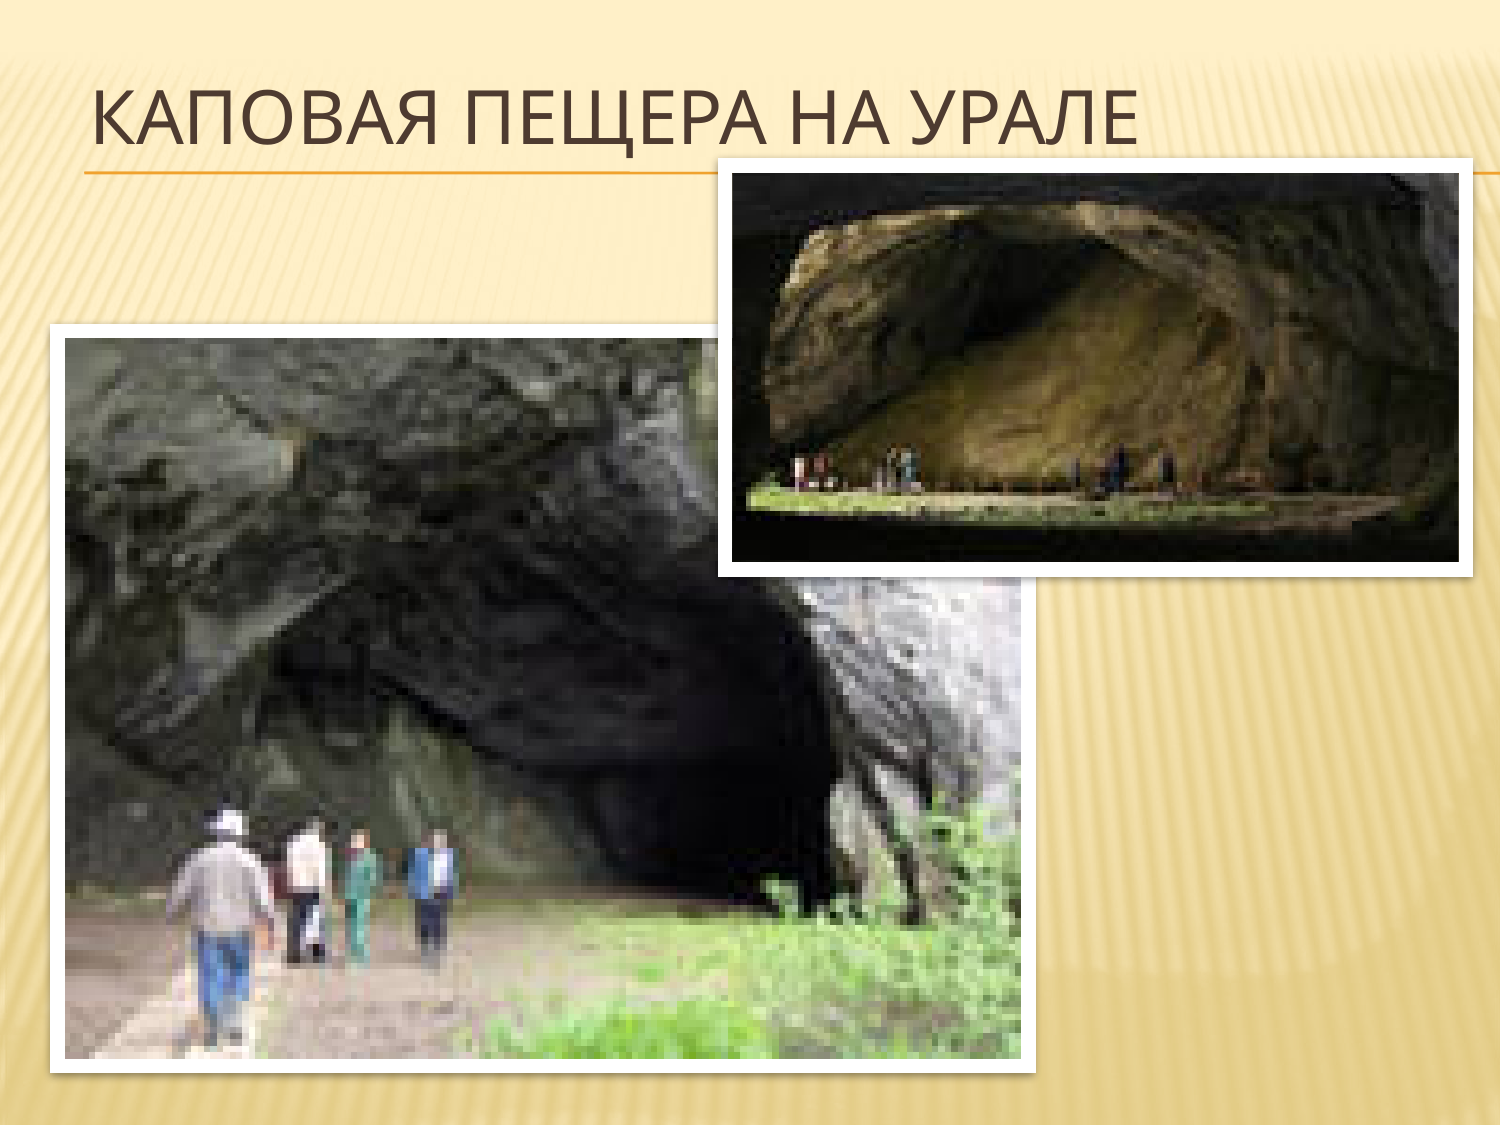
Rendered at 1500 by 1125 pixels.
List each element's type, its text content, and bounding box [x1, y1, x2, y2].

title Каповая пещера на Урале [75, 45, 1425, 185]
picture [731, 172, 1459, 563]
picture [64, 337, 1022, 1059]
